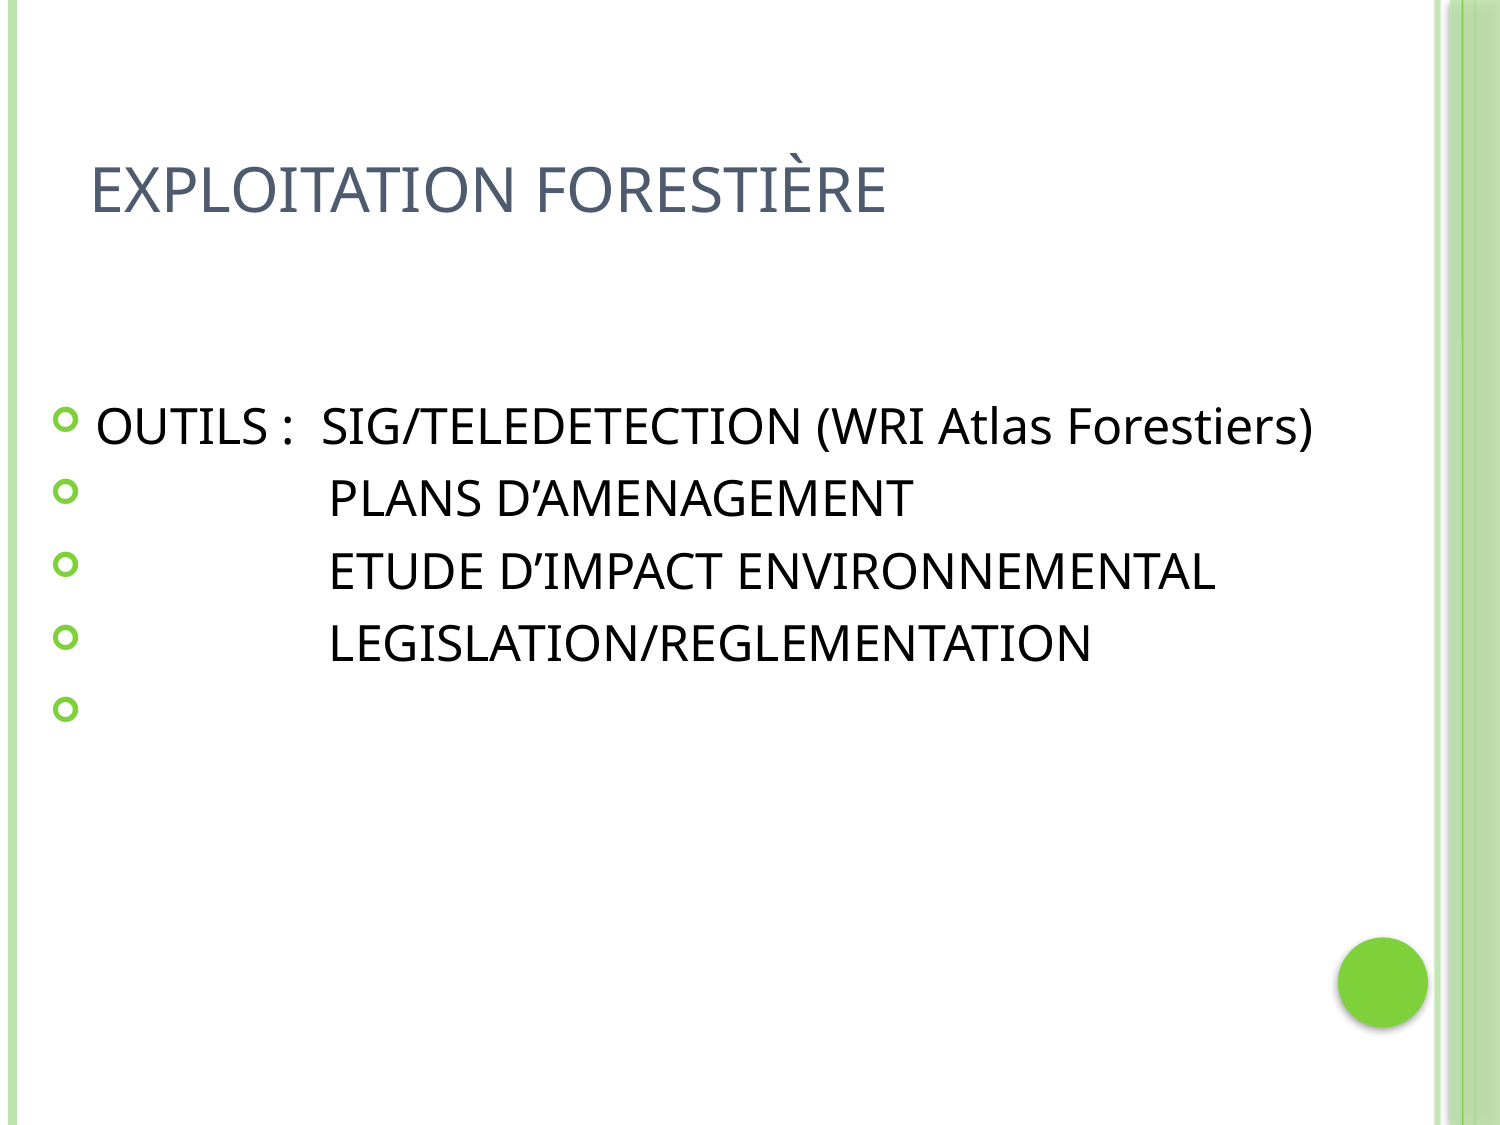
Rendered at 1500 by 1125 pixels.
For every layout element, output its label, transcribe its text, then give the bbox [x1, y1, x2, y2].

title Exploitation forestière [75, 45, 1300, 233]
list OUTILS : SIG/TELEDETECTION (WRI Atlas Forestiers) PLANS D’AMENAGEMENT ETUDE D’IMPACT ENVIRONNEMENTAL LEGISLATION/REGLEMENTATION [35, 386, 1461, 774]
